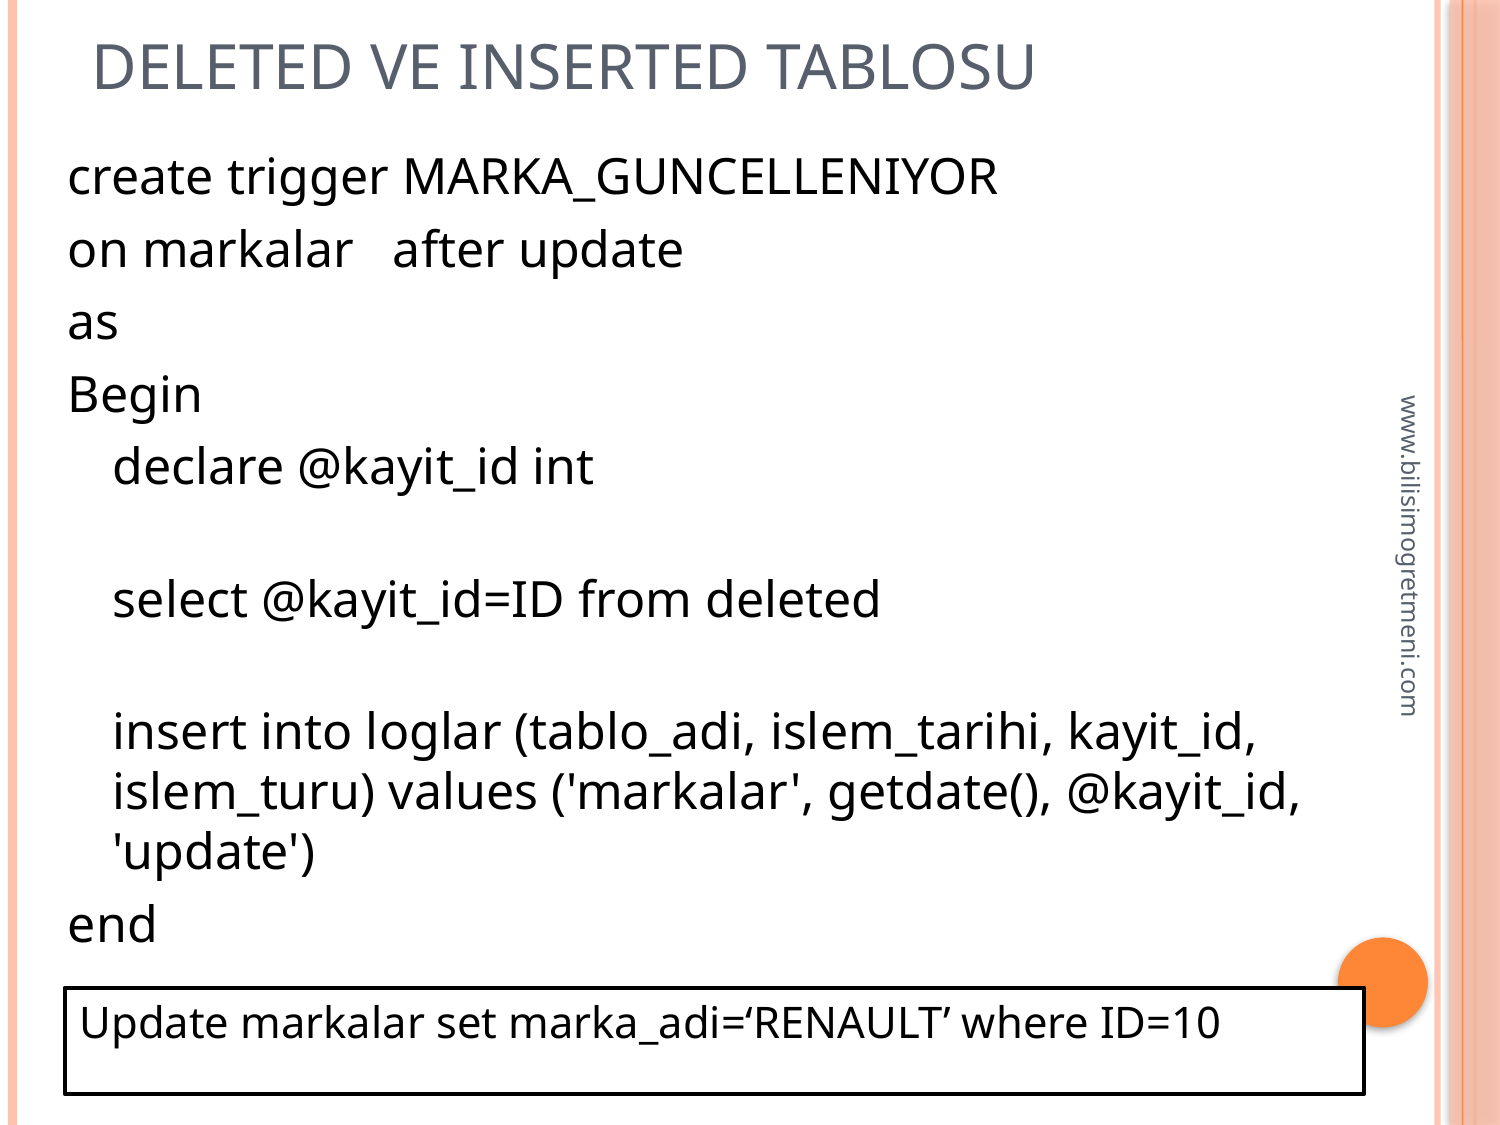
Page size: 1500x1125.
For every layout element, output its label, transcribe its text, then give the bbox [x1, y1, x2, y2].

text_box Update markalar set marka_adi=‘RENAULT’ where ID=10 [63, 986, 1366, 1096]
footer www.bilisimogretmeni.com [1379, 380, 1440, 906]
list create trigger MARKA_GUNCELLENIYOR on markalar after update as Begin declare @kayit_id int select @kayit_id=ID from deleted insert into loglar (tablo_adi, islem_tarihi, kayit_id, islem_turu) values ('markalar', getdate(), @kayit_id, 'update') end [53, 137, 1424, 976]
title DELETED VE INSERTED TABLOSU [76, 0, 1302, 110]
